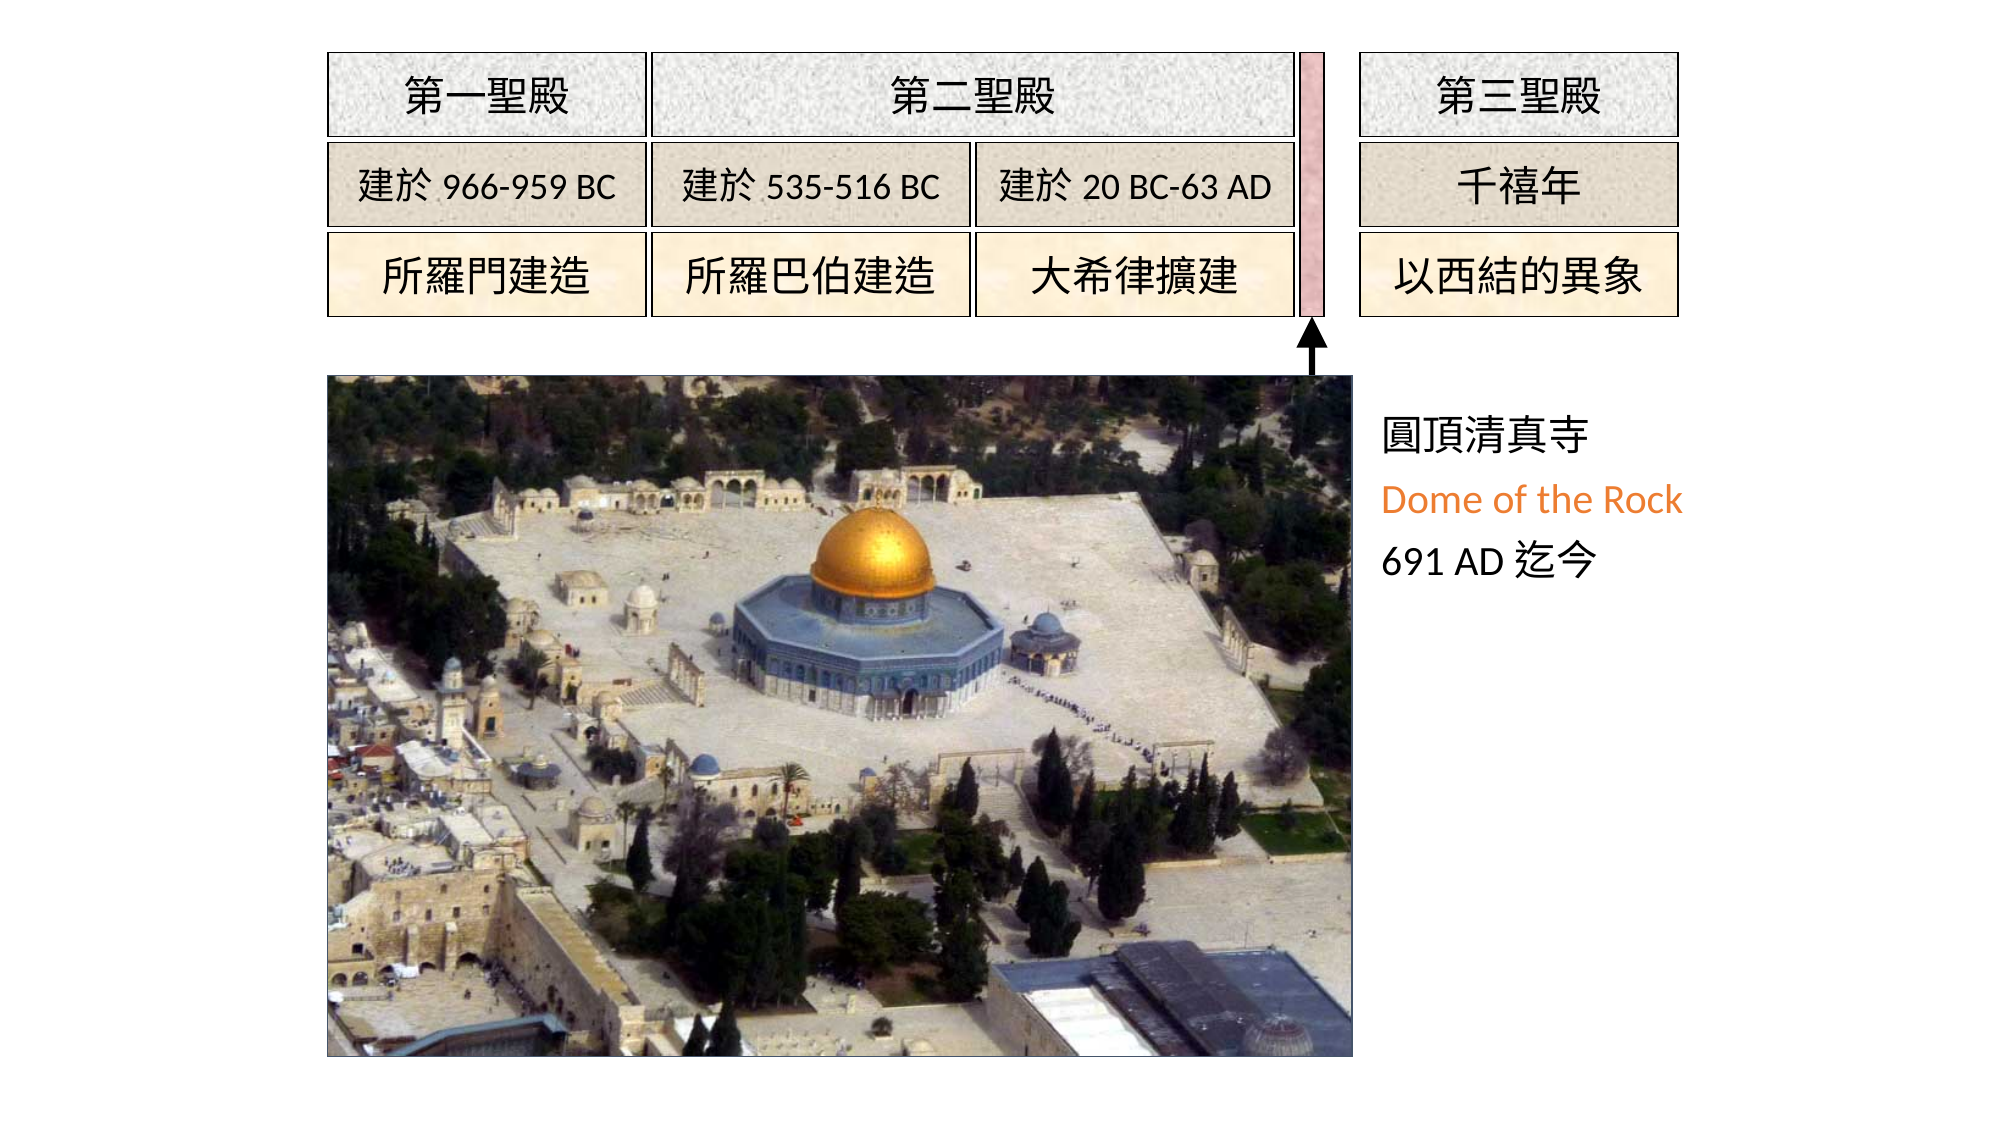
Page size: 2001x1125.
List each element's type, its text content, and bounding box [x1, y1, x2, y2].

text_box 第三聖殿 [1360, 52, 1678, 137]
text_box 千禧年 [1360, 142, 1678, 227]
text_box [1301, 317, 1323, 375]
text_box 建於535-516 BC [652, 142, 970, 227]
text_box 所羅巴伯建造 [652, 232, 970, 317]
text_box 第二聖殿 [652, 52, 1294, 137]
text_box 建於966-959 BC [328, 142, 646, 227]
text_box 建於20 BC-63 AD [976, 142, 1294, 227]
text_box 所羅門建造 [328, 232, 646, 317]
text_box 圓頂清真寺 Dome of the Rock 691 AD迄今 [1366, 394, 1728, 599]
text_box 第一聖殿 [328, 52, 646, 137]
text_box [1299, 52, 1324, 317]
picture [328, 376, 1352, 1056]
text_box 大希律擴建 [976, 232, 1294, 317]
text_box 以西結的異象 [1360, 232, 1678, 317]
